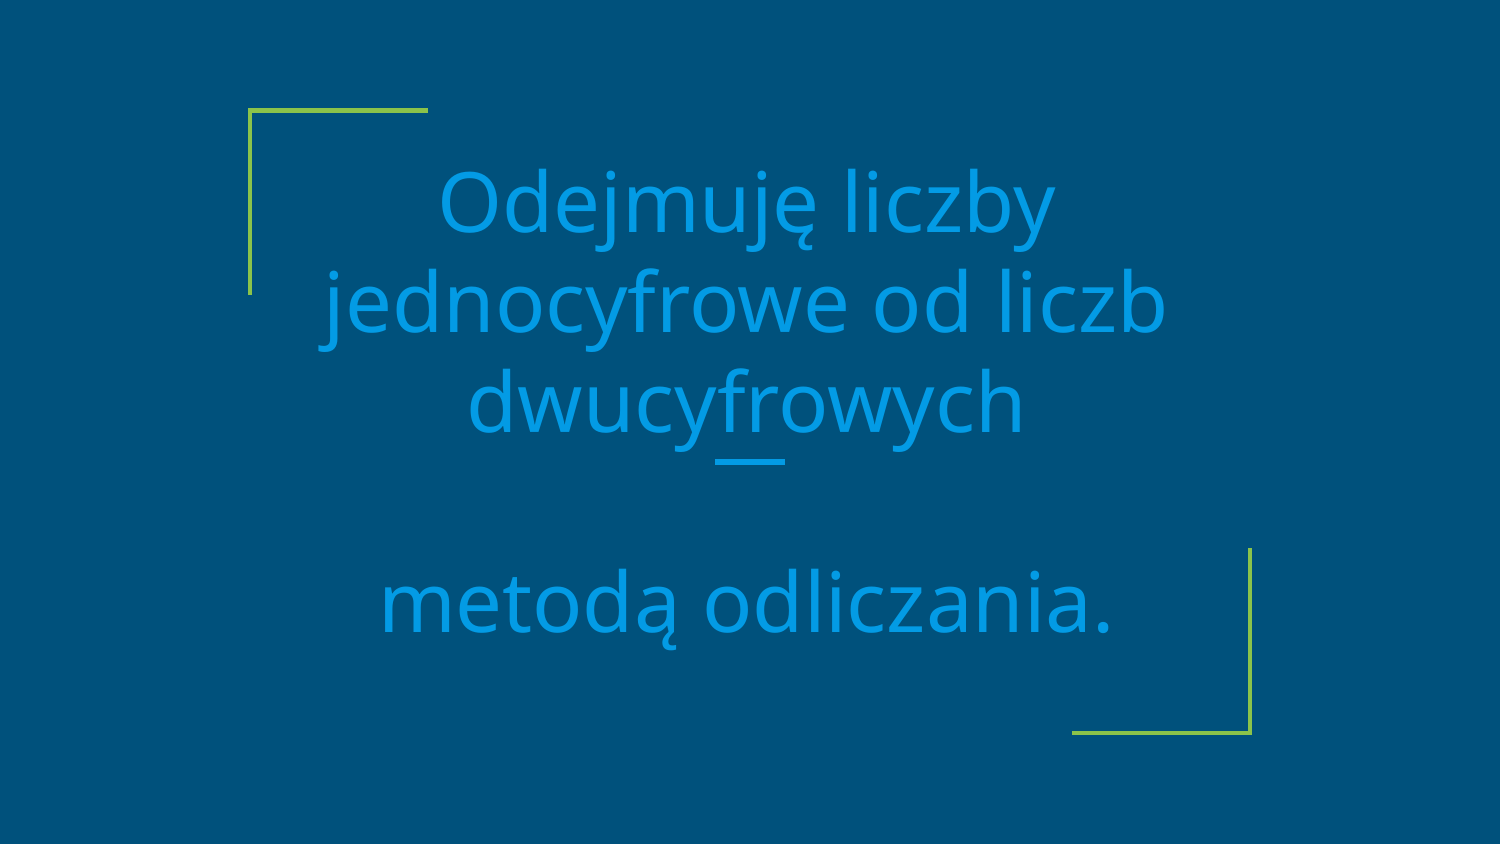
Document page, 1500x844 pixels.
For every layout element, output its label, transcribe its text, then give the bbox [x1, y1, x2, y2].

text_box Odejmuję liczby jednocyfrowe od liczb dwucyfrowych metodą odliczania. [275, 134, 1219, 721]
